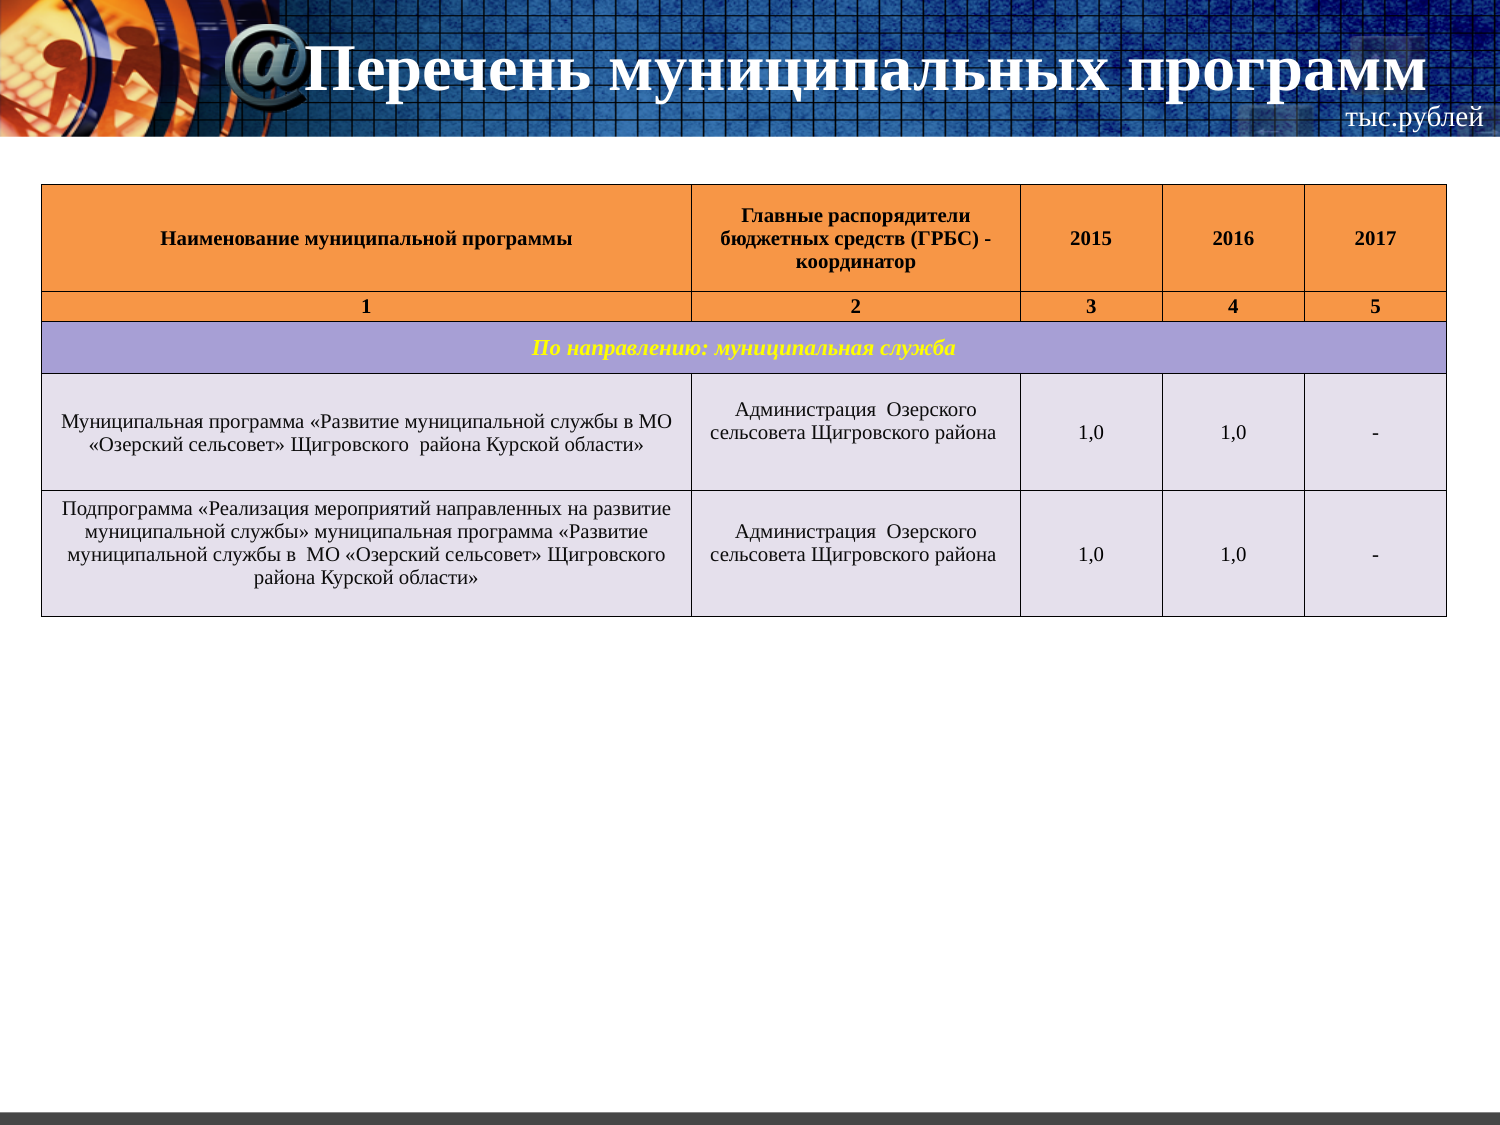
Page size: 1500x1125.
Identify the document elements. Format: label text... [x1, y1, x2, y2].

table_cell 1 [42, 292, 691, 321]
table_header Наименование муниципальной программы [42, 185, 691, 291]
title Перечень муниципальных программ [289, 17, 1500, 111]
table_cell Администрация Озерского сельсовета Щигровского района [692, 374, 1020, 490]
table_header 2017 [1305, 185, 1446, 291]
table_cell 4 [1163, 292, 1304, 321]
table_cell 2 [692, 292, 1020, 321]
text_box тыс.рублей [1330, 89, 1500, 140]
table_cell - [1305, 491, 1446, 616]
table_cell 1,0 [1021, 491, 1162, 616]
table_cell Муниципальная программа «Развитие муниципальной службы в МО «Озерский сельсовет» Щигровского района Курской области» [42, 374, 691, 490]
table_cell 1,0 [1163, 491, 1304, 616]
table_header 2016 [1163, 185, 1304, 291]
table_cell 5 [1305, 292, 1446, 321]
table_cell По направлению: муниципальная служба [42, 322, 1446, 373]
picture [0, 0, 1500, 138]
table_cell 1,0 [1163, 374, 1304, 490]
table_header Главные распорядители бюджетных средств (ГРБС) -координатор [692, 185, 1020, 291]
table_cell 3 [1021, 292, 1162, 321]
table_cell Подпрограмма «Реализация мероприятий направленных на развитие муниципальной службы» муниципальная программа «Развитие муниципальной службы в МО «Озерский сельсовет» Щигровского района Курской области» [42, 491, 691, 616]
table_cell - [1305, 374, 1446, 490]
table_header 2015 [1021, 185, 1162, 291]
table_cell 1,0 [1021, 374, 1162, 490]
table_cell Администрация Озерского сельсовета Щигровского района [692, 491, 1020, 616]
